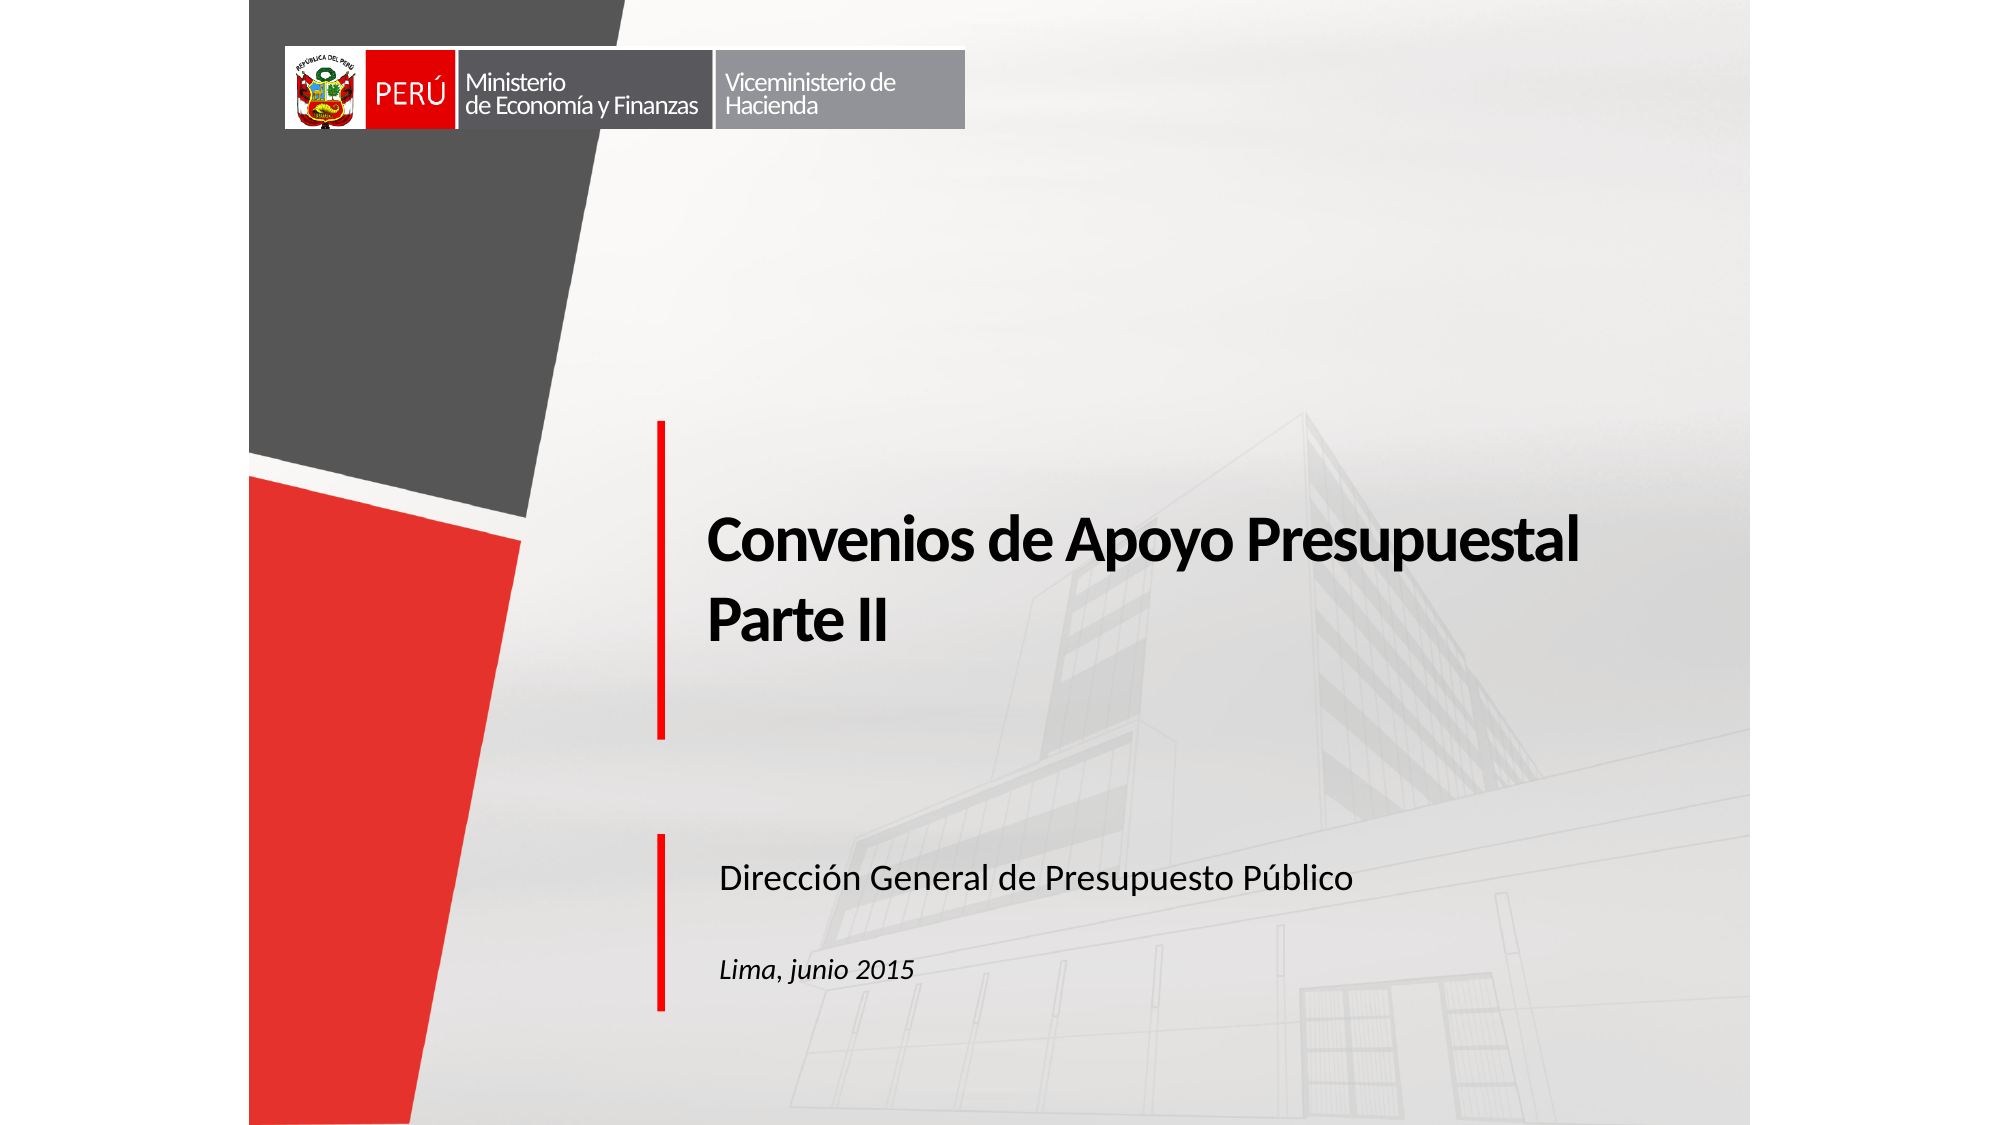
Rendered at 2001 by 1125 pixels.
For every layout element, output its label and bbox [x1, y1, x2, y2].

picture [249, 0, 1751, 1125]
